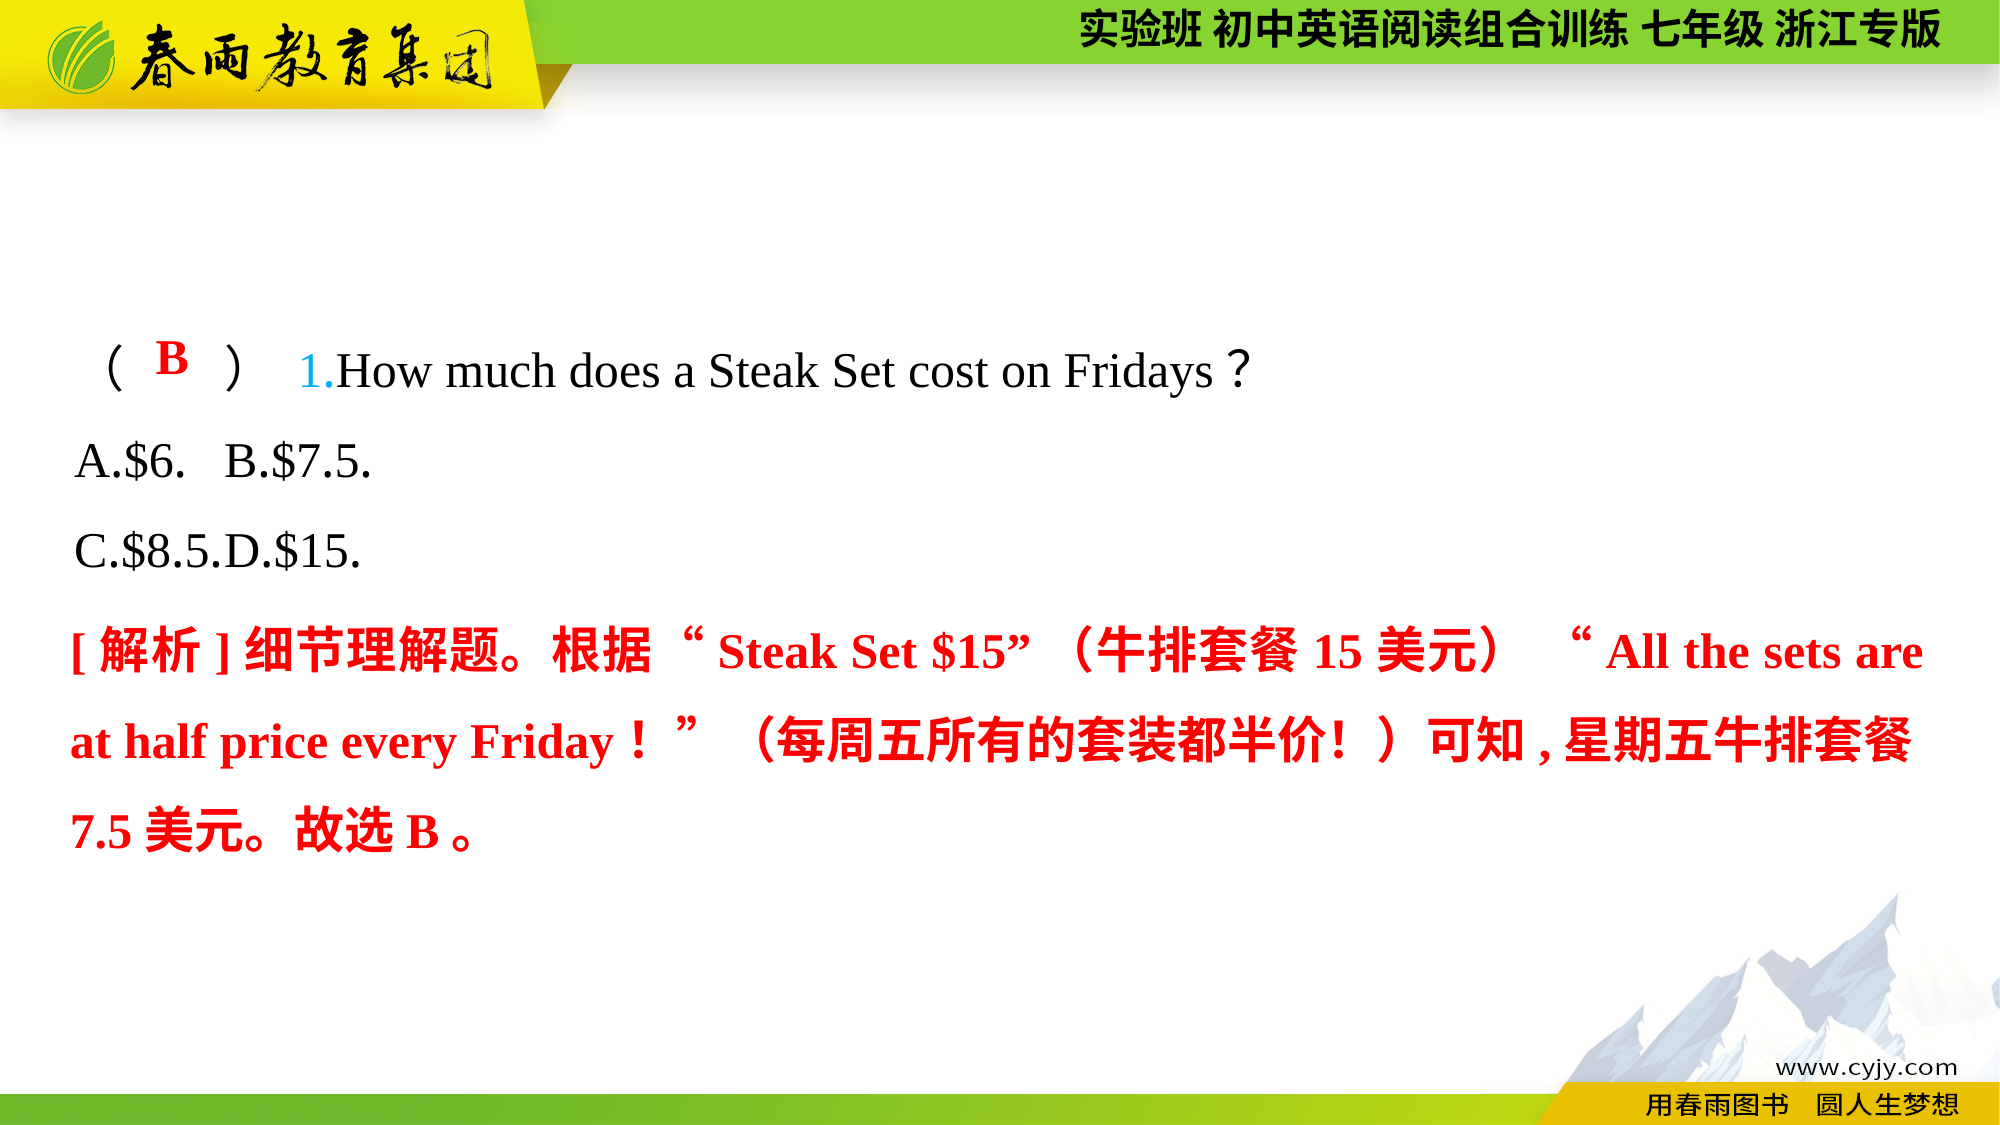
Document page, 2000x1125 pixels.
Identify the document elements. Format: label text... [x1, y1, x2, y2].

text_box B [140, 317, 204, 392]
text_box [解析]细节理解题。根据“Steak Set $15”（牛排套餐15美元） “All the sets are at half price every Friday！”（每周五所有的套装都半价！）可知,星期五牛排套餐7.5美元。故选B。 [54, 581, 1939, 867]
list （ ） 1.How much does a Steak Set cost on Fridays？ A.$6. B.$7.5. C.$8.5. D.$15. [59, 299, 1944, 576]
picture [0, 0, 2000, 1125]
